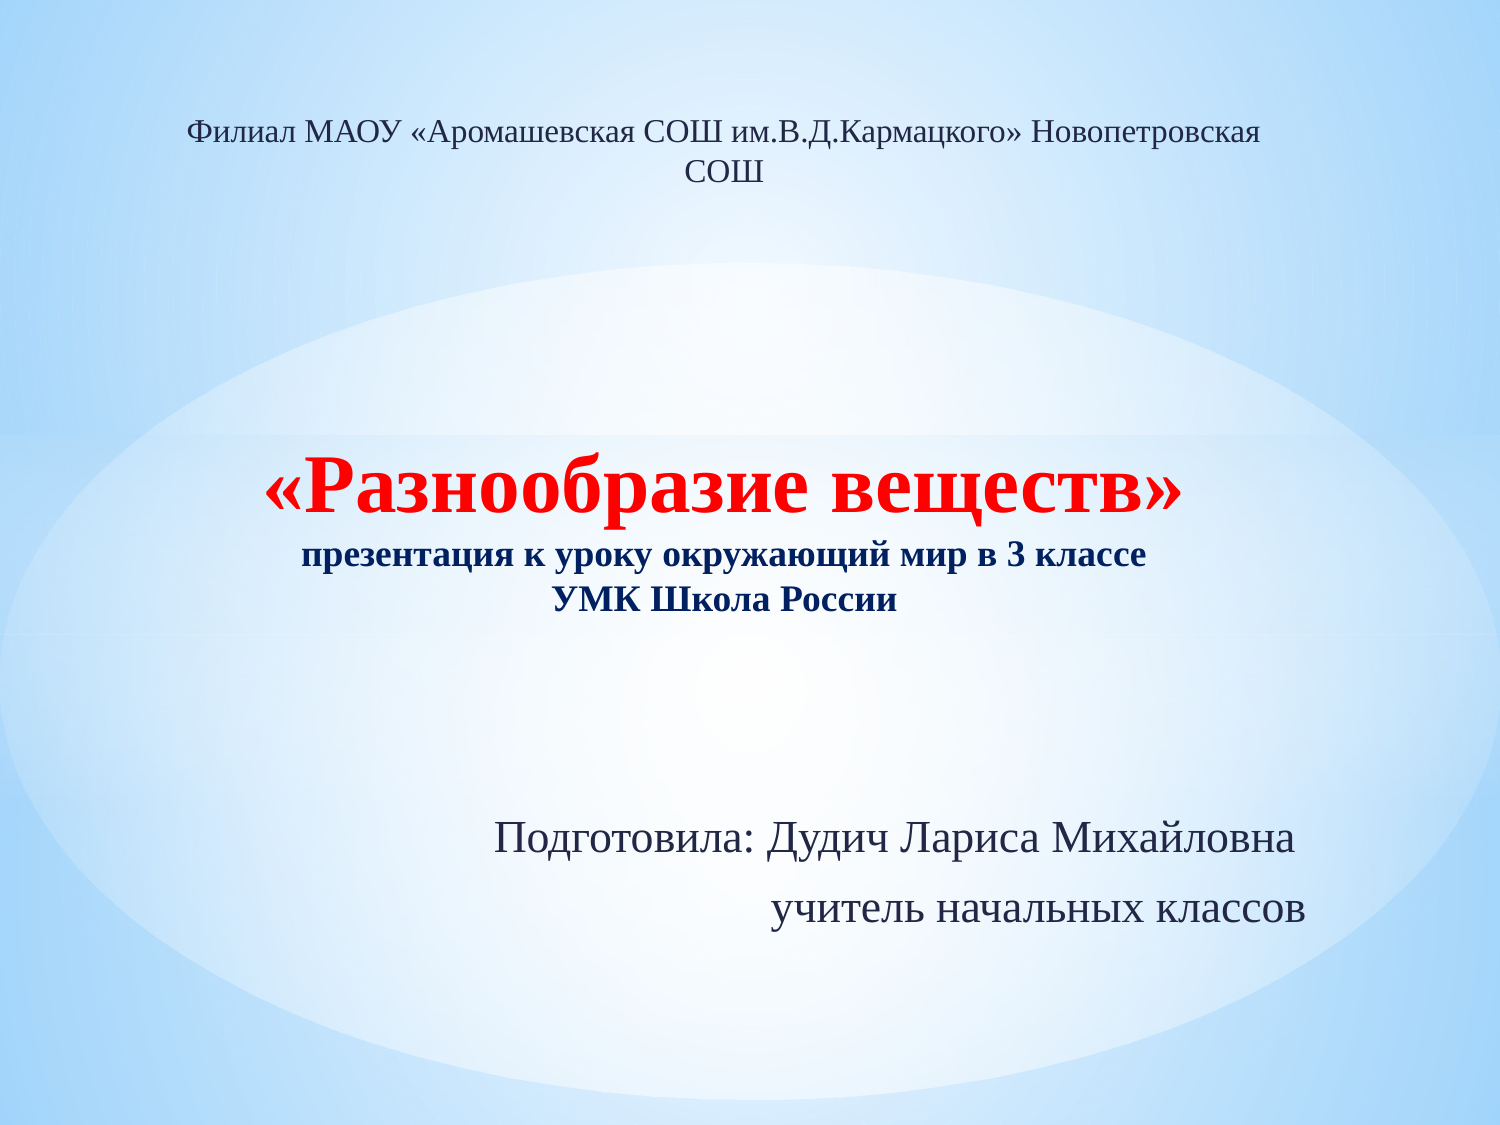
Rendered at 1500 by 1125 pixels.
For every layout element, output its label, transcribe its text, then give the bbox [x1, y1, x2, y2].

title Филиал МАОУ «Аромашевская СОШ им.В.Д.Кармацкого» Новопетровская СОШ «Разнообразие веществ» презентация к уроку окружающий мир в 3 классе УМК Школа России [135, 101, 1313, 598]
subtitle Подготовила: Дудич Лариса Михайловна учитель начальных классов [241, 798, 1365, 974]
